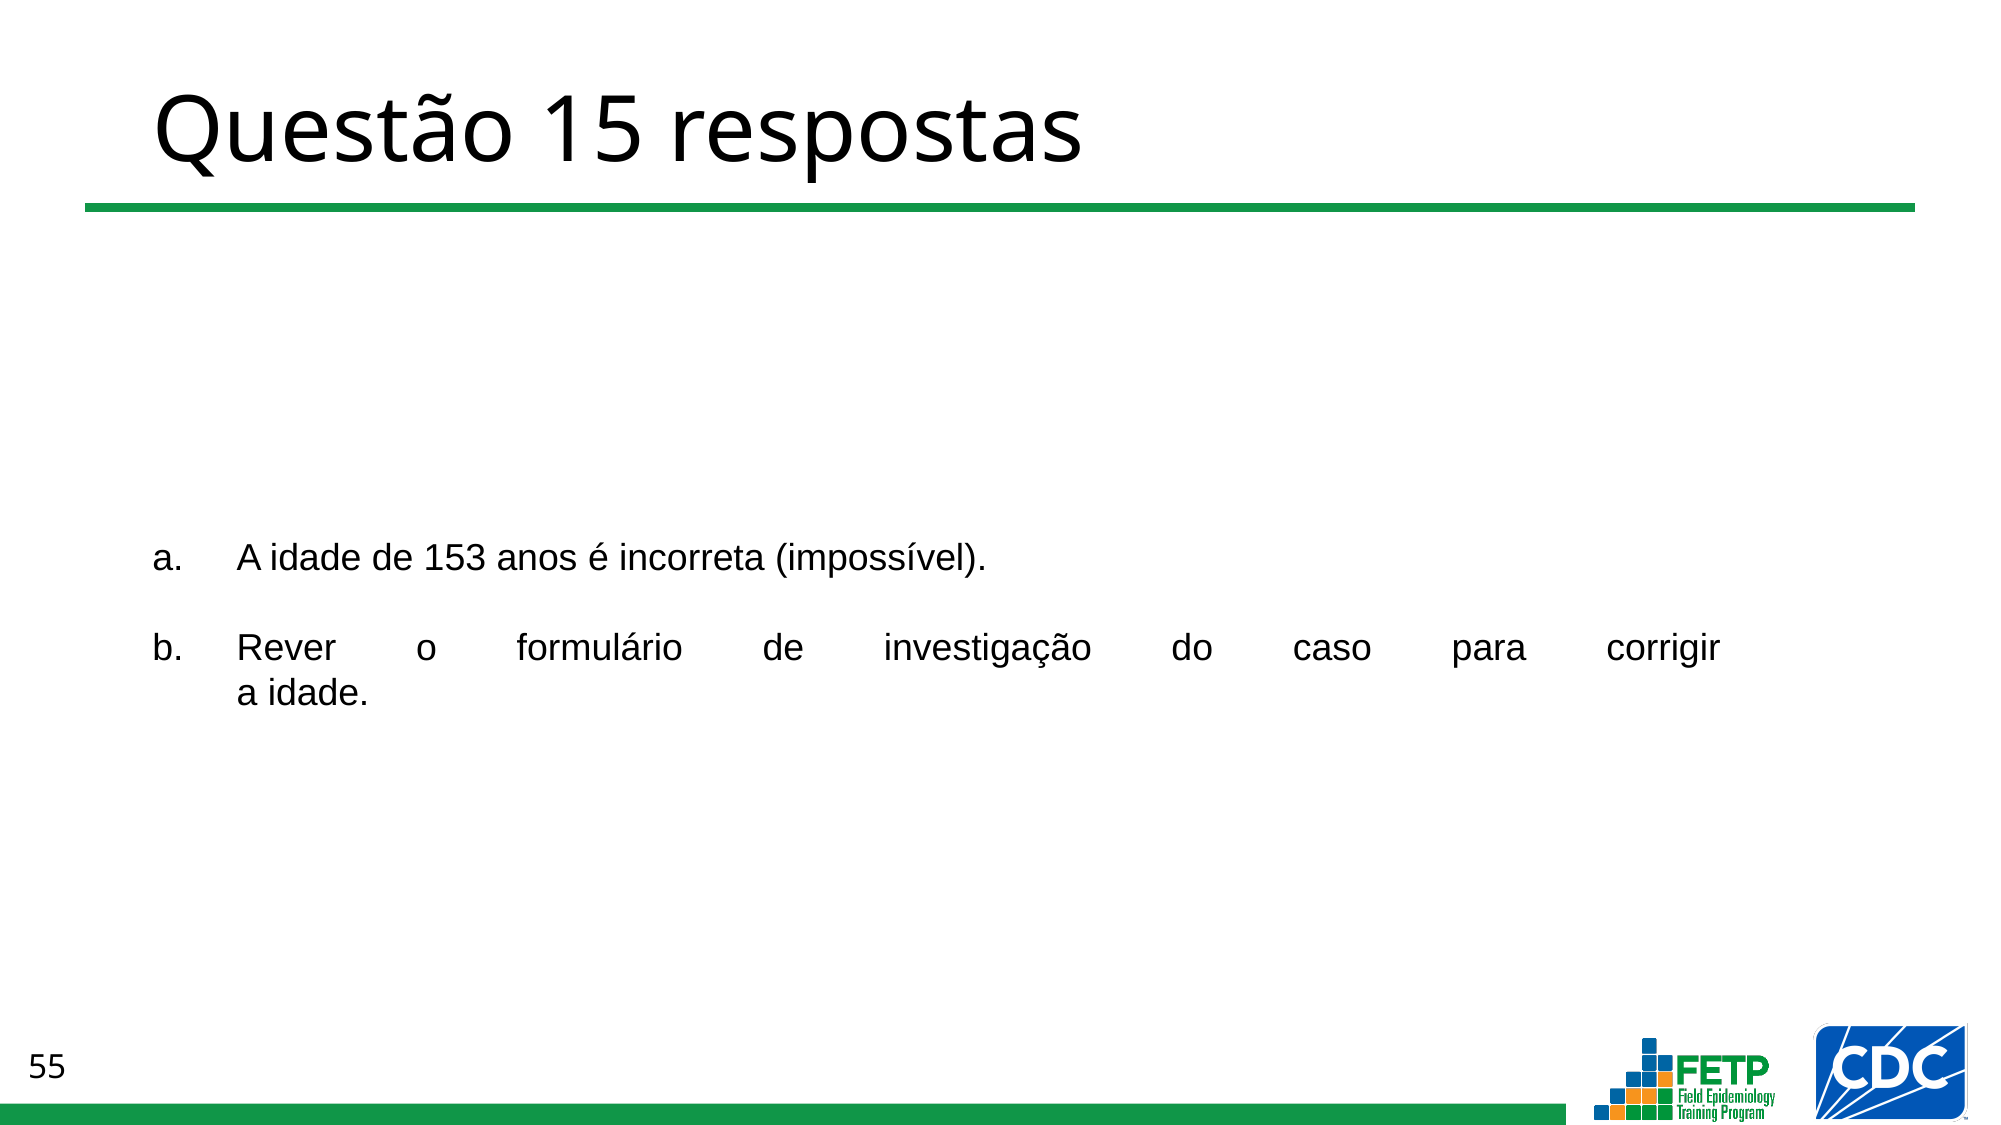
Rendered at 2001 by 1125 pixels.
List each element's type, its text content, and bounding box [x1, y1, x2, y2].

picture [1813, 1023, 1968, 1122]
picture [1594, 1038, 1775, 1122]
title Questão 15 respostas [137, 75, 1863, 207]
list A idade de 153 anos é incorreta (impossível). Rever o formulário de investigação do caso para corrigir a idade. [137, 242, 1816, 1004]
